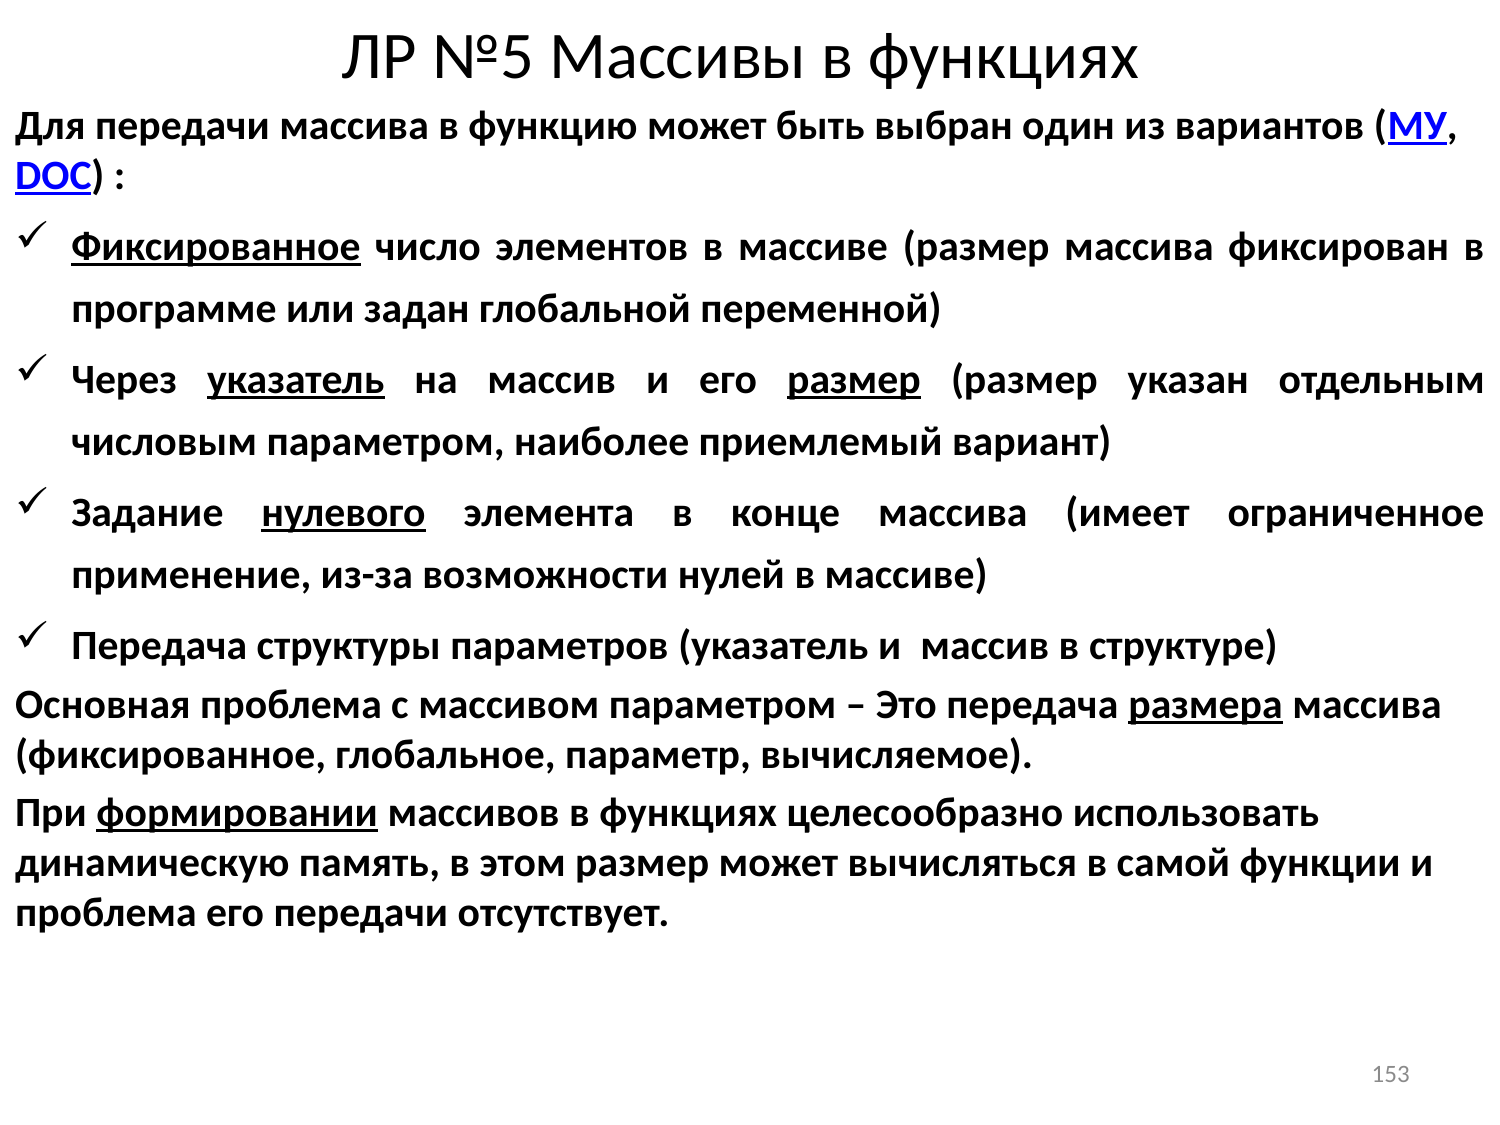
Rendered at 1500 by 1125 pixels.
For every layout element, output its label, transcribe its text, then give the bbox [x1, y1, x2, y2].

slide_number 153 [1074, 1042, 1425, 1103]
text_box Для передачи массива в функцию может быть выбран один из вариантов (МУ, DOC) : Фиксированное число элементов в массиве (размер массива фиксирован в программе или задан глобальной переменной) Через указатель на массив и его размер (размер указан отдельным числовым параметром, наиболее приемлемый вариант) Задание нулевого элемента в конце массива (имеет ограниченное применение, из-за возможности нулей в массиве) Передача структуры параметров (указатель и массив в структуре) Основная проблема с массивом параметром – Это передача размера массива (фиксированное, глобальное, параметр, вычисляемое). При формировании массивов в функциях целесообразно использовать динамическую память, в этом размер может вычисляться в самой функции и проблема его передачи отсутствует. [0, 89, 1500, 976]
title ЛР №5 Массивы в функциях [185, 0, 1297, 89]
